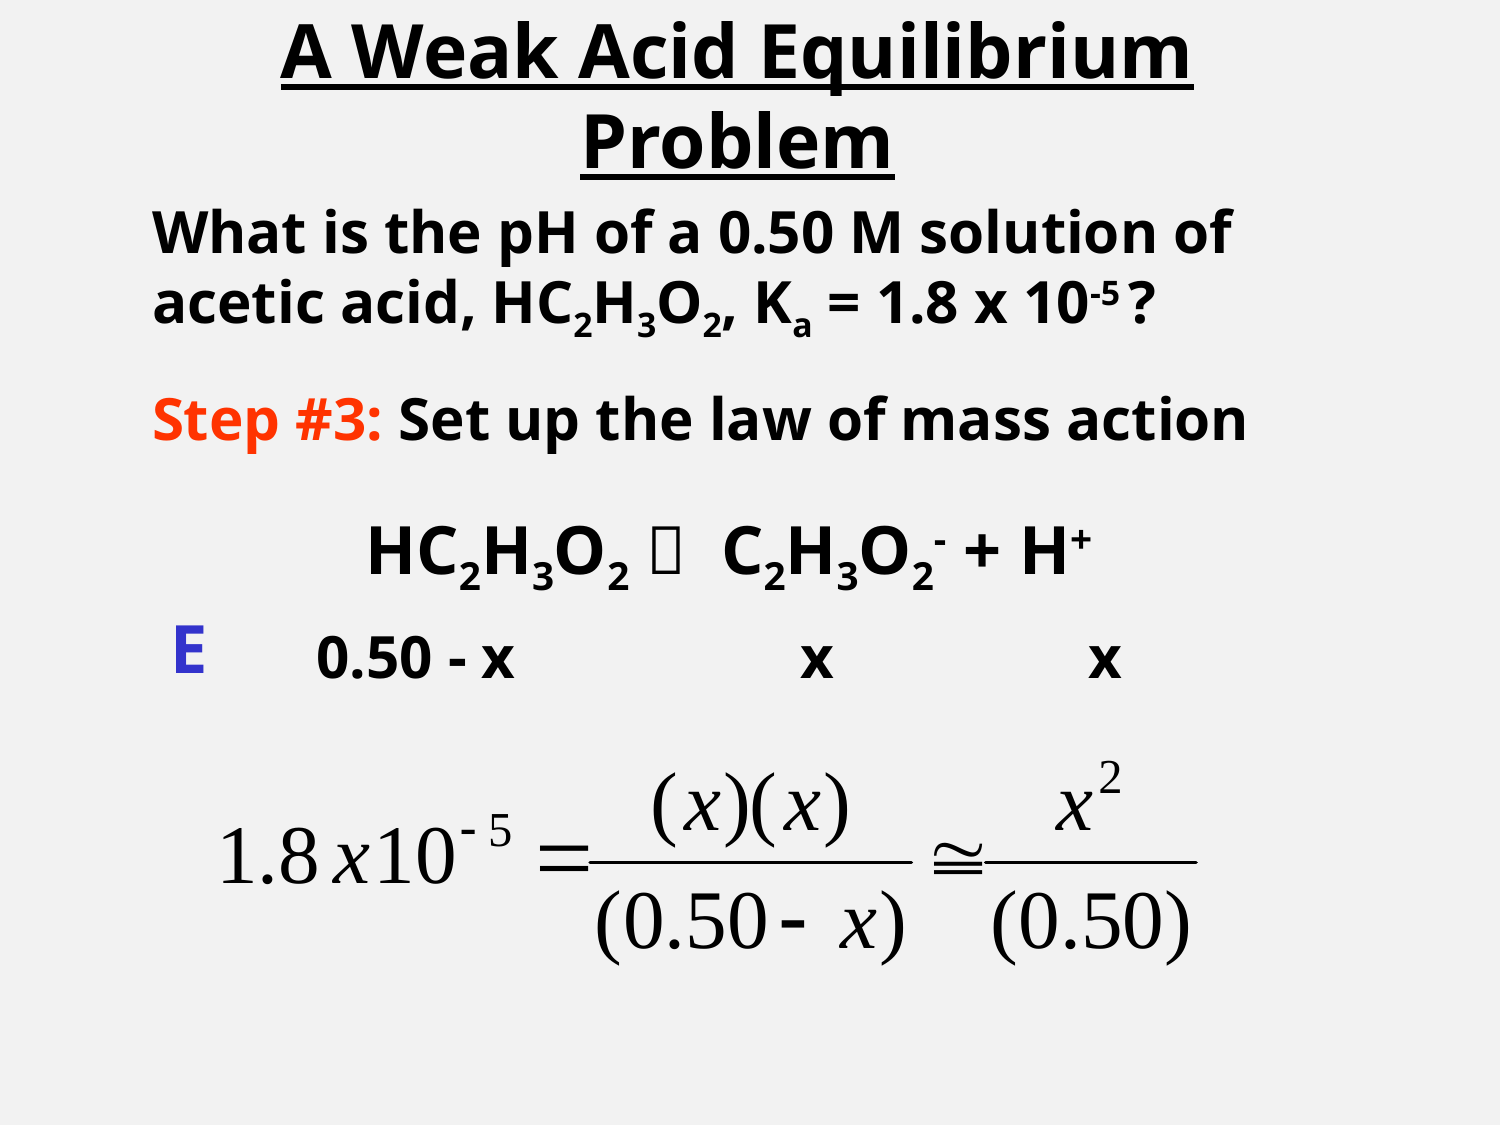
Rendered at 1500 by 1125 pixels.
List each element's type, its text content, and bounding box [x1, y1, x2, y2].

text_box x [785, 612, 850, 698]
text_box E [155, 599, 223, 695]
text_box x [1073, 612, 1137, 698]
text_box 0.50 - x [301, 612, 531, 698]
text_box Step #3: Set up the law of mass action [137, 375, 1350, 460]
text_box HC2H3O2  C2H3O2- + H+ [350, 500, 1108, 606]
title A Weak Acid Equilibrium Problem [99, 0, 1376, 188]
text_box What is the pH of a 0.50 M solution of acetic acid, HC2H3O2, Ka = 1.8 x 10-5 ? [137, 187, 1391, 352]
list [212, 737, 1213, 988]
